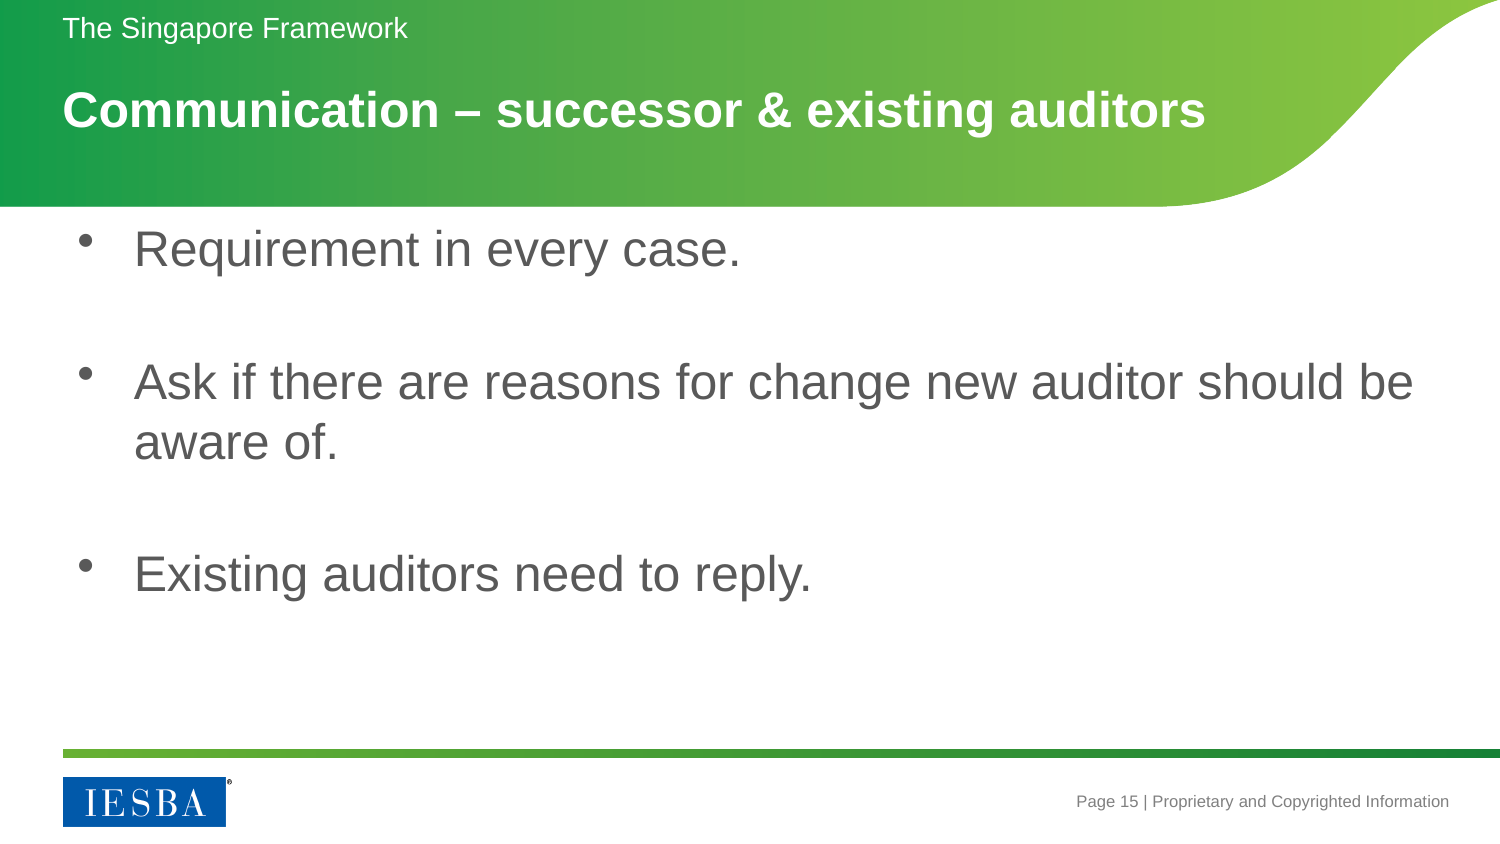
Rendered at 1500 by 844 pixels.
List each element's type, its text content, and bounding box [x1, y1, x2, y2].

picture [63, 777, 232, 827]
subtitle The Singapore Framework [62, 9, 500, 38]
title Communication – successor & existing auditors [62, 75, 1300, 141]
picture [0, 0, 1500, 207]
list Requirement in every case. Ask if there are reasons for change new auditor should be aware of. Existing auditors need to reply. [62, 209, 1450, 712]
